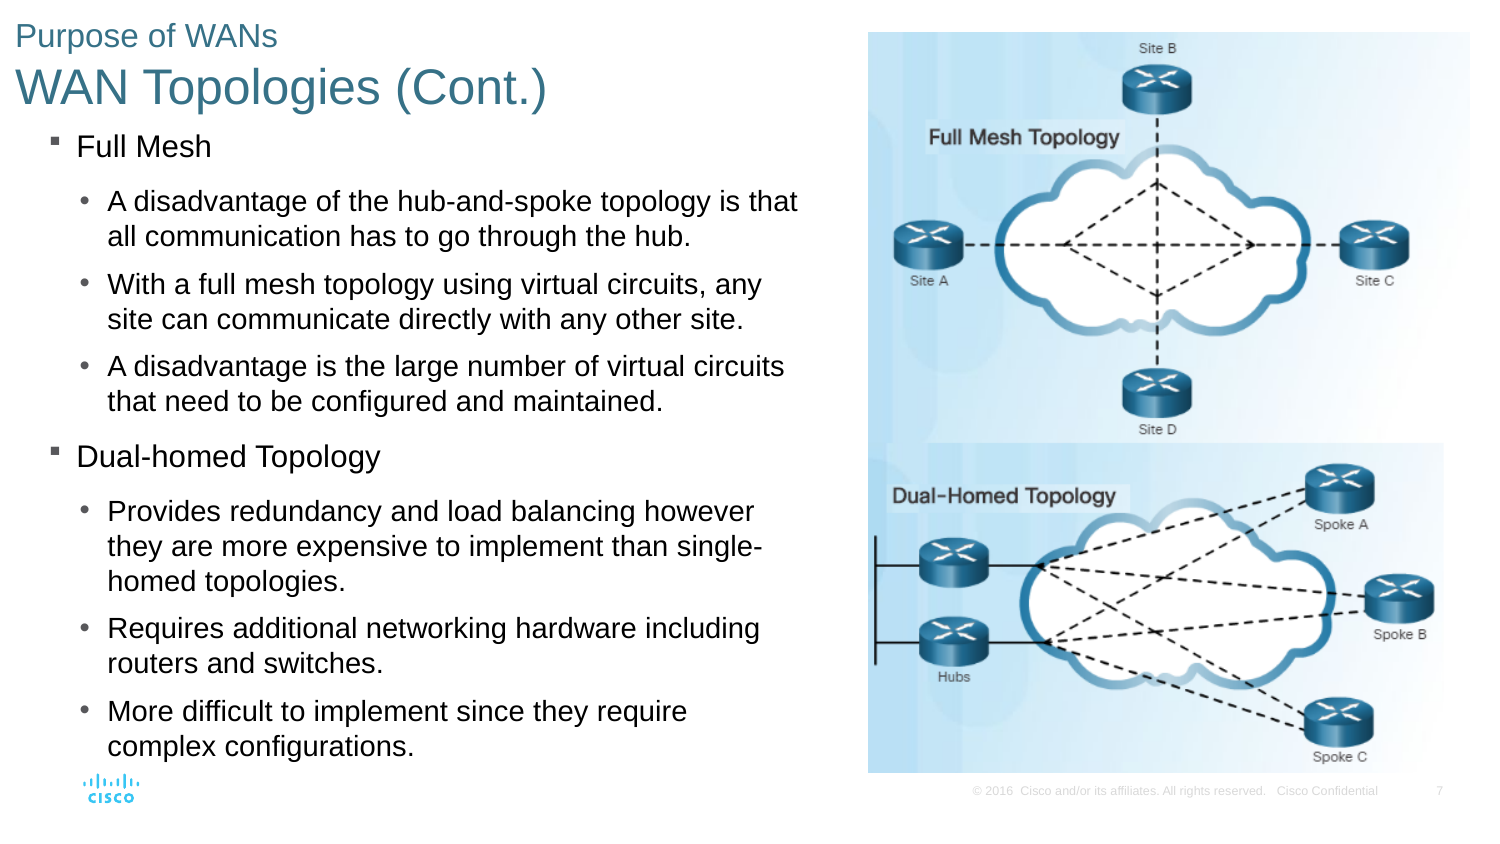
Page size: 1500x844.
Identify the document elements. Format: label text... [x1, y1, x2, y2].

title Purpose of WANs WAN Topologies (Cont.) [0, 6, 847, 123]
picture [867, 32, 1470, 773]
list Full Mesh A disadvantage of the hub-and-spoke topology is that all communication has to go through the hub. With a full mesh topology using virtual circuits, any site can communicate directly with any other site. A disadvantage is the large number of virtual circuits that need to be configured and maintained. Dual-homed Topology Provides redundancy and load balancing however they are more expensive to implement than single-homed topologies. Requires additional networking hardware including routers and switches. More difficult to implement since they require complex configurations. [33, 118, 835, 773]
